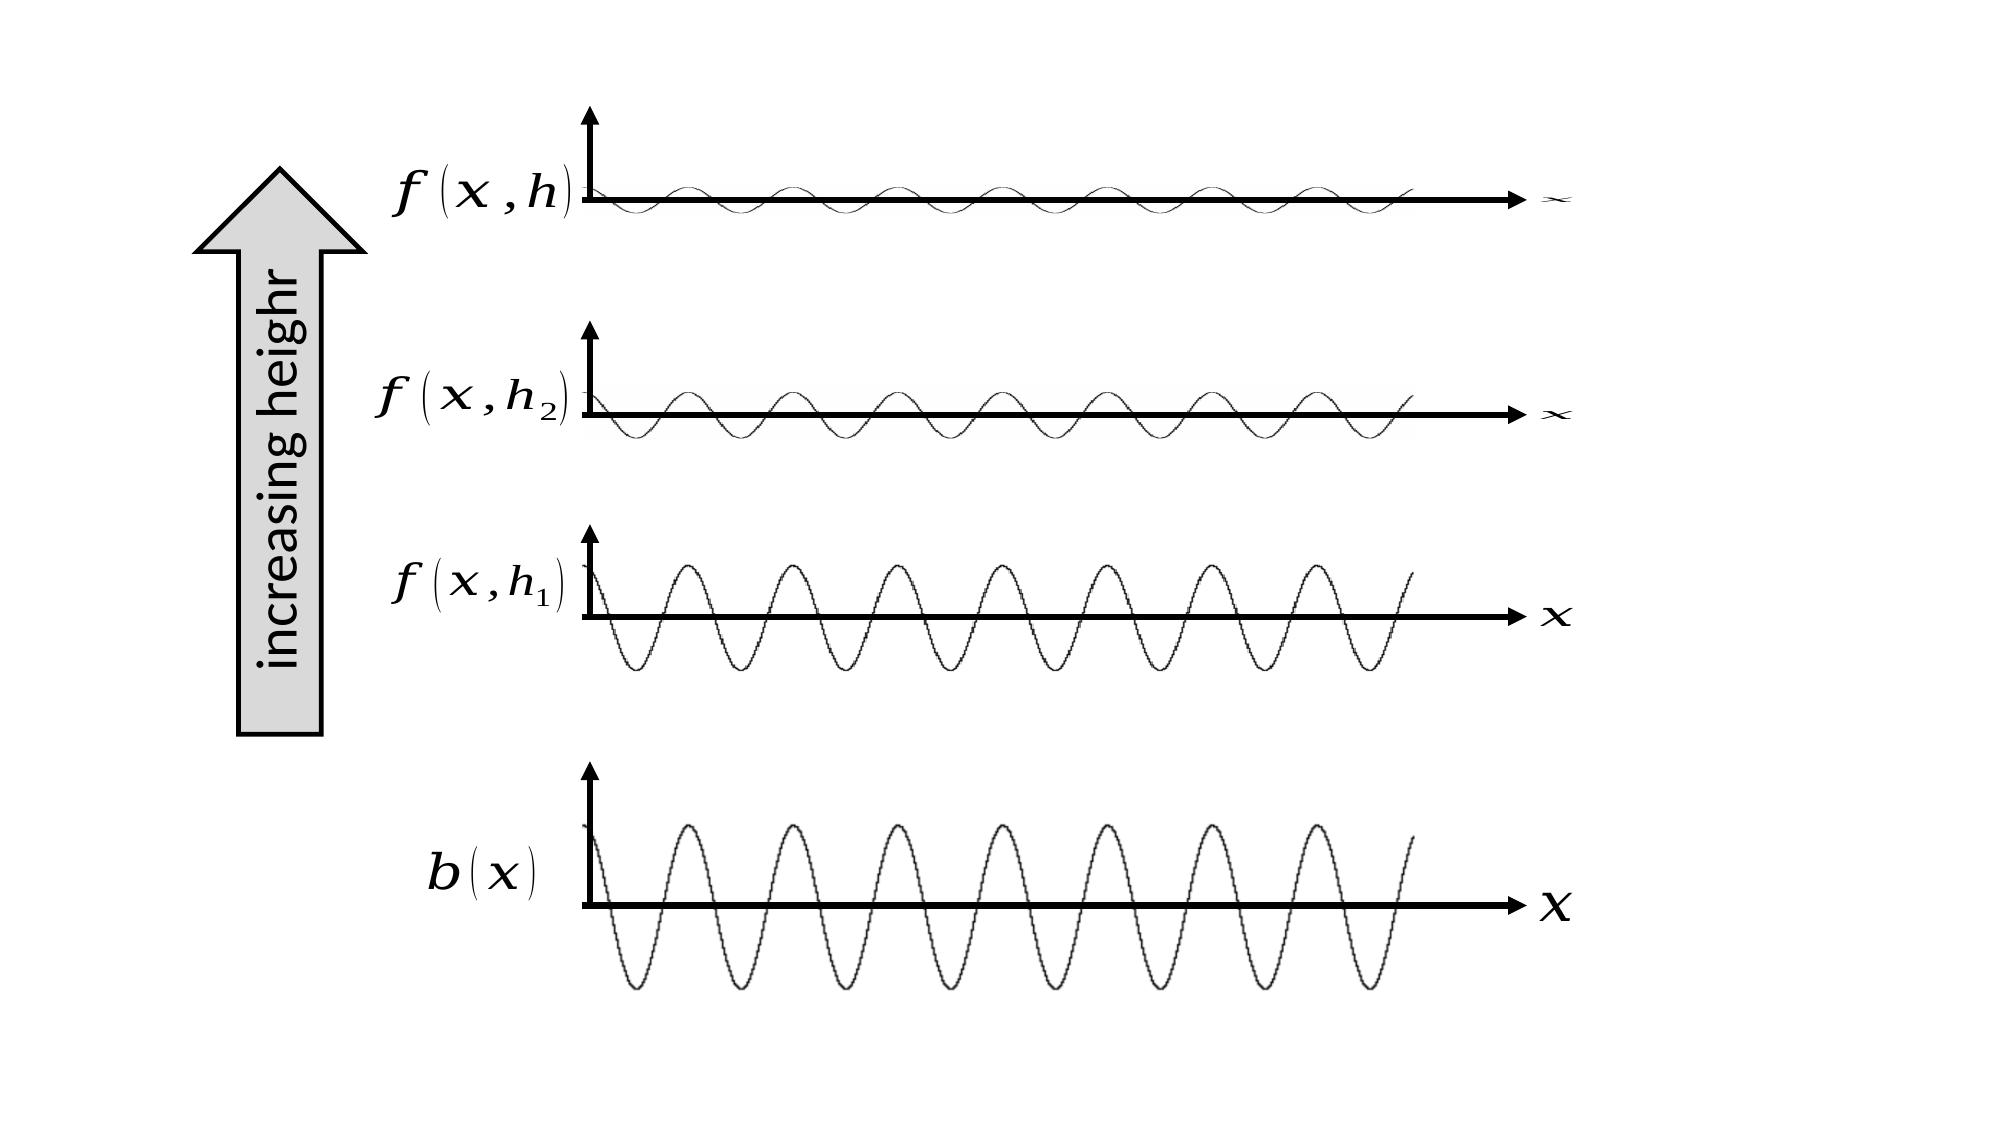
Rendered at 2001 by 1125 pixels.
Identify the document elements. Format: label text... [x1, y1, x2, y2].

picture [591, 545, 1418, 616]
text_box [425, 761, 1576, 1014]
text_box [252, 167, 308, 195]
text_box [194, 216, 231, 253]
picture [582, 200, 1418, 218]
picture [582, 182, 589, 199]
text_box increasing heighr [231, 195, 316, 687]
picture [591, 383, 1418, 414]
picture [582, 617, 1418, 687]
text_box [237, 203, 366, 736]
picture [582, 383, 589, 414]
picture [582, 415, 1418, 446]
picture [582, 545, 589, 616]
picture [591, 182, 1418, 199]
